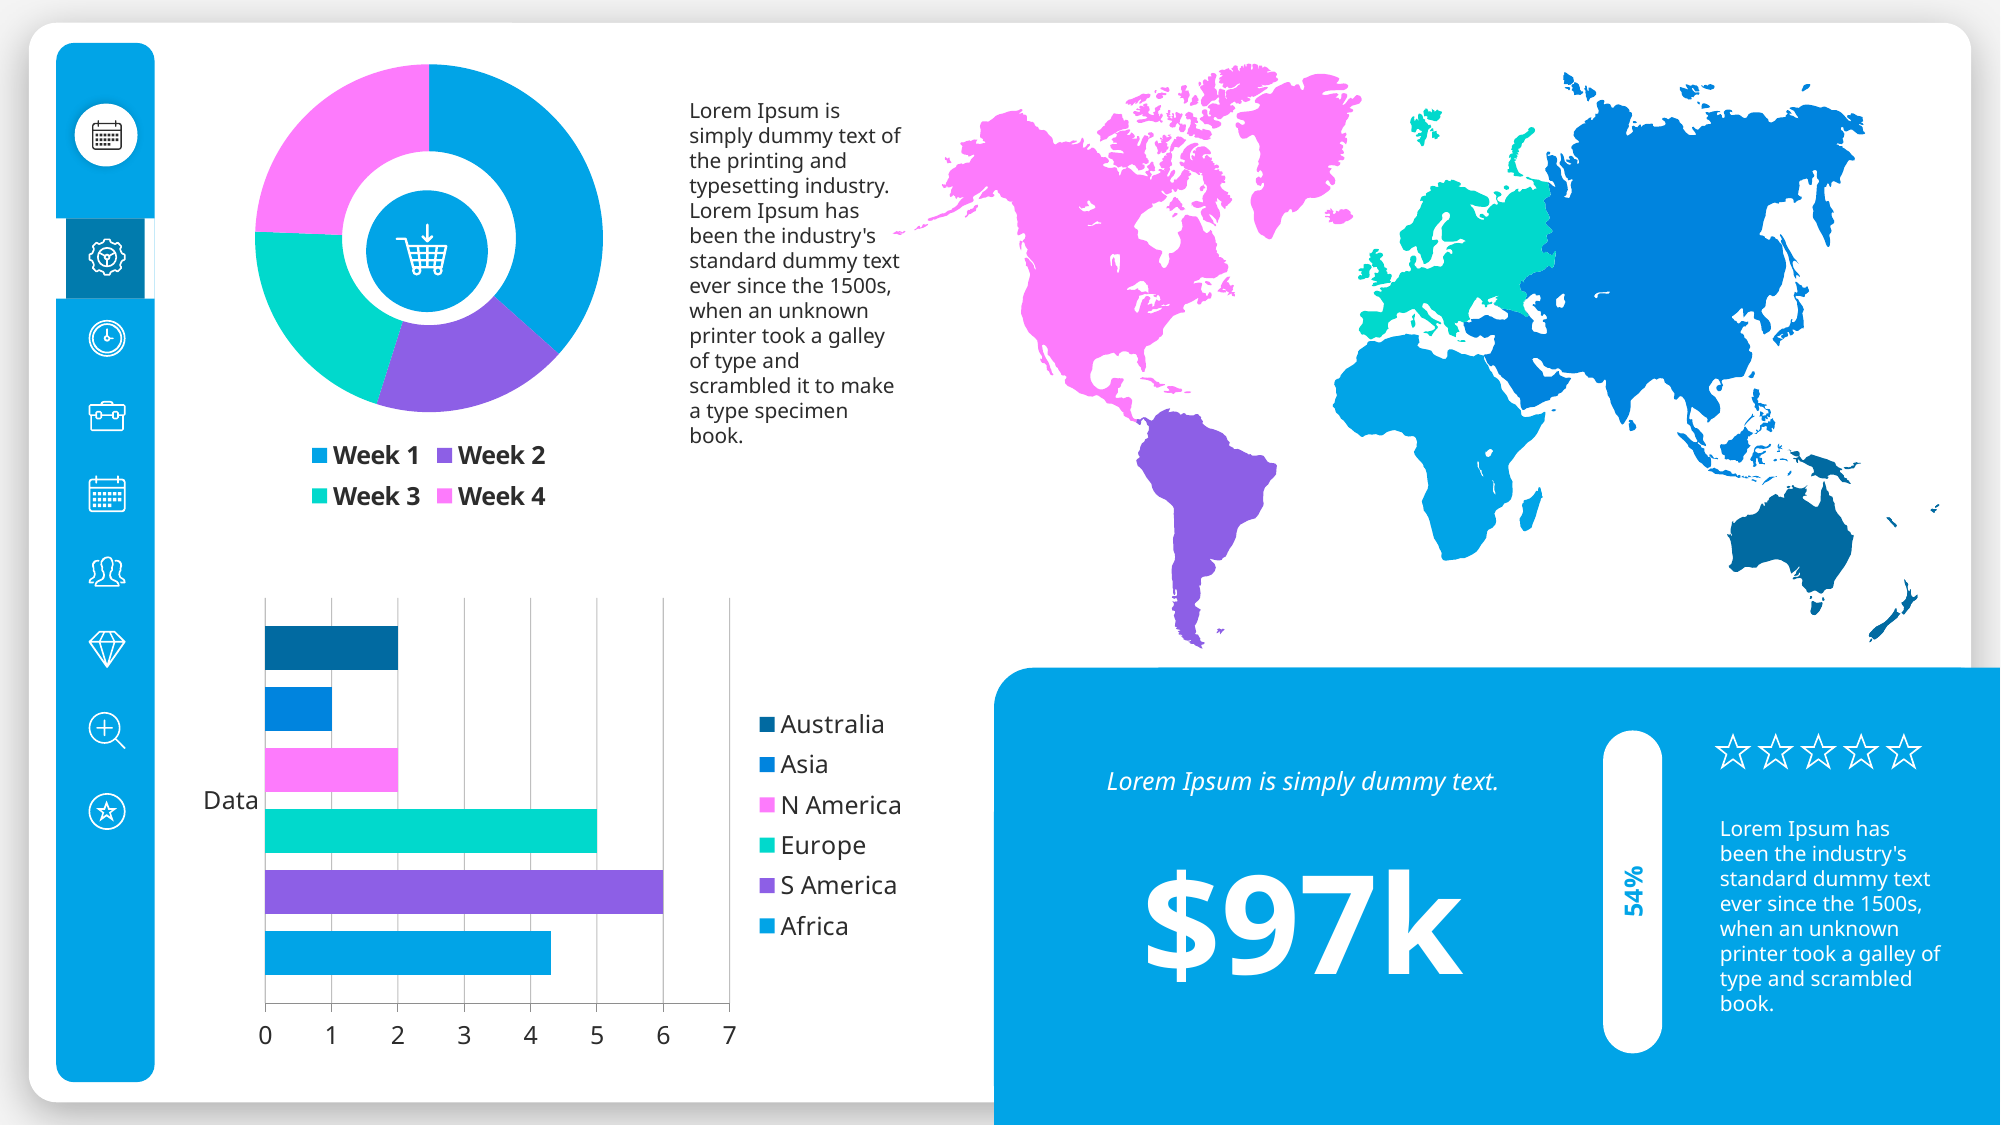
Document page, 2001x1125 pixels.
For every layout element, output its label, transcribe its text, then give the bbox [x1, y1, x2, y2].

text_box [73, 102, 139, 168]
text_box [88, 793, 126, 830]
chart [188, 588, 924, 1062]
text_box [1885, 732, 1923, 770]
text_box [1462, 71, 1866, 486]
text_box [1157, 667, 2000, 874]
text_box [88, 556, 126, 587]
text_box [88, 630, 126, 668]
text_box [88, 475, 126, 513]
text_box [88, 711, 126, 749]
text_box $97k [1076, 829, 1531, 1010]
text_box [88, 319, 126, 357]
text_box [1757, 732, 1795, 770]
text_box Lorem Ipsum is simply dummy text of the printing and typesetting industry. Lorem Ipsum has been the industry's standard dummy text ever since the 1500s, when an unknown printer took a galley of type and scrambled it to make a type specimen book. [674, 90, 921, 456]
text_box [88, 400, 126, 432]
text_box [992, 666, 1966, 1087]
text_box [55, 41, 156, 1084]
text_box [1726, 449, 1941, 643]
text_box [92, 120, 122, 150]
text_box [993, 874, 2000, 1125]
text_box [1357, 108, 1556, 342]
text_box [56, 218, 155, 299]
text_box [1135, 408, 1278, 650]
text_box [1800, 732, 1837, 770]
text_box 54% [1602, 729, 1664, 1055]
text_box [1714, 732, 1752, 770]
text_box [1332, 342, 1546, 563]
text_box Lorem Ipsum has been the industry's standard dummy text ever since the 1500s, when an unknown printer took a galley of type and scrambled book. [1705, 808, 1957, 1023]
text_box Lorem Ipsum is simply dummy text. [1076, 758, 1531, 803]
chart [203, 55, 655, 520]
text_box [1842, 732, 1880, 770]
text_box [892, 63, 1363, 423]
